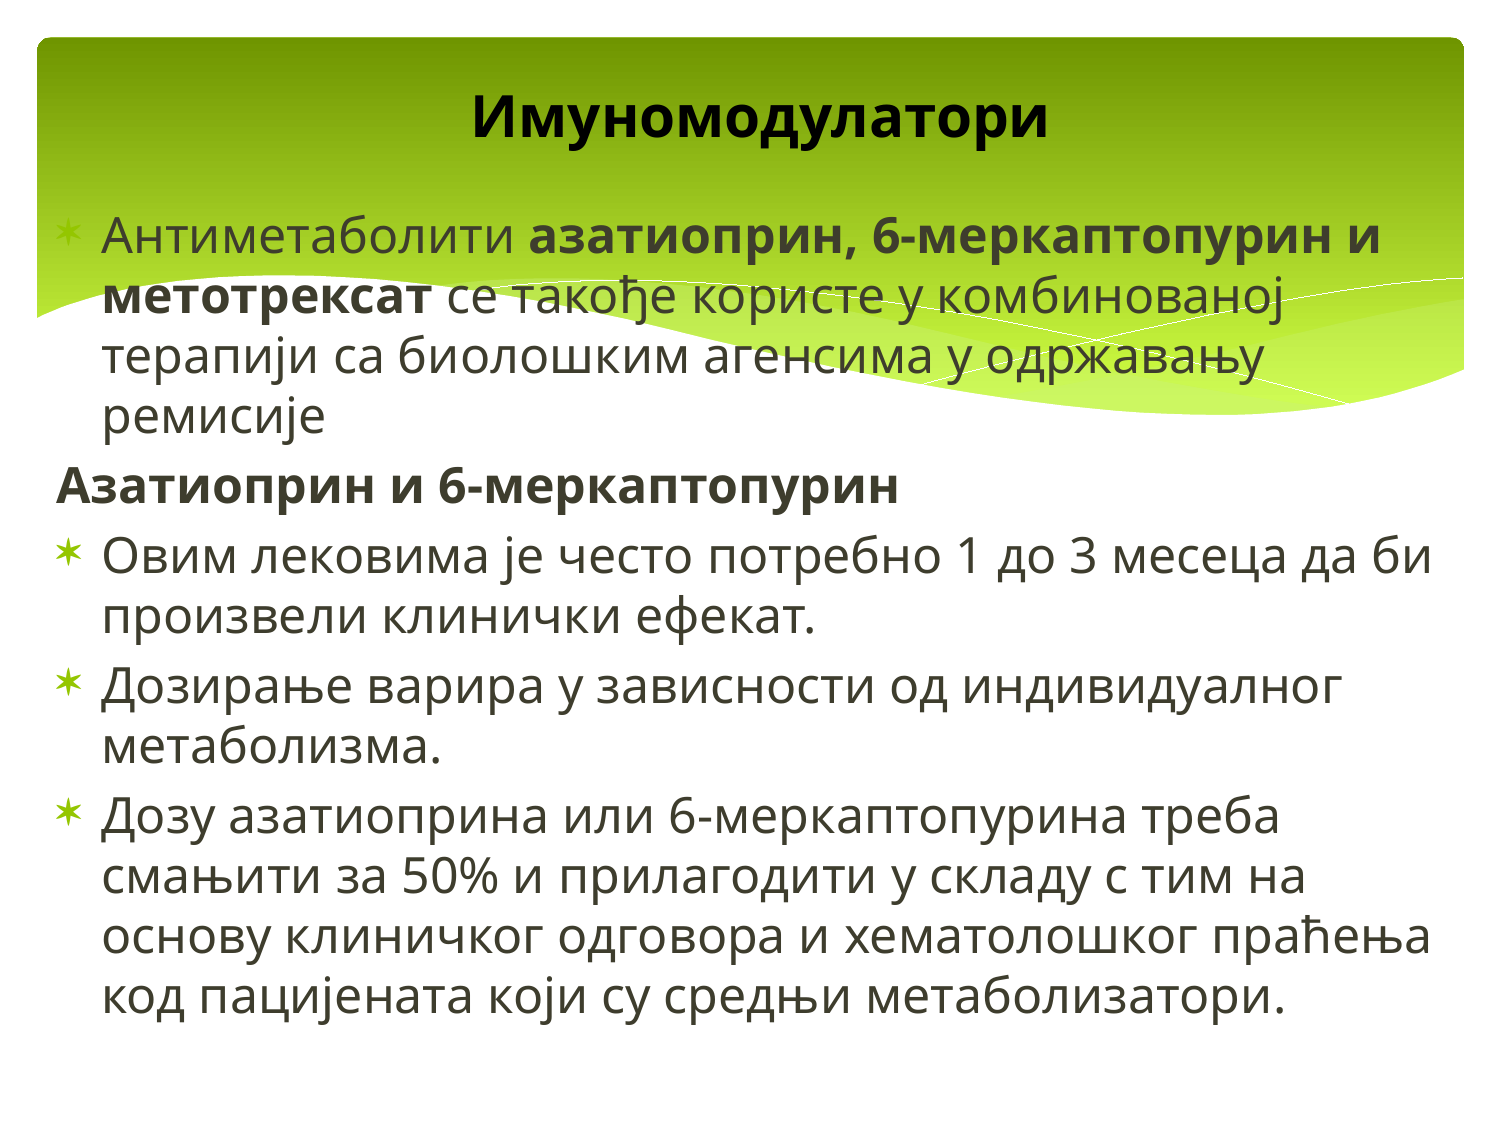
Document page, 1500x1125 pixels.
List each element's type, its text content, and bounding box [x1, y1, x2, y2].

list Антиметаболити азатиоприн, 6-меркаптопурин и метотрексат се такође користе у комбинованој терапији са биолошким агенсима у одржавању ремисије Азатиоприн и 6-меркаптопурин Овим лековима је често потребно 1 до 3 месеца да би произвели клинички ефекат. Дозирање варира у зависности од индивидуалног метаболизма. Дозу азатиоприна или 6-меркаптопурина треба смањити за 50% и прилагодити у складу с тим на основу клиничког одговора и хематолошког праћења код пацијената који су средњи метаболизатори. [41, 196, 1459, 1083]
title Имуномодулатори [112, 55, 1425, 173]
